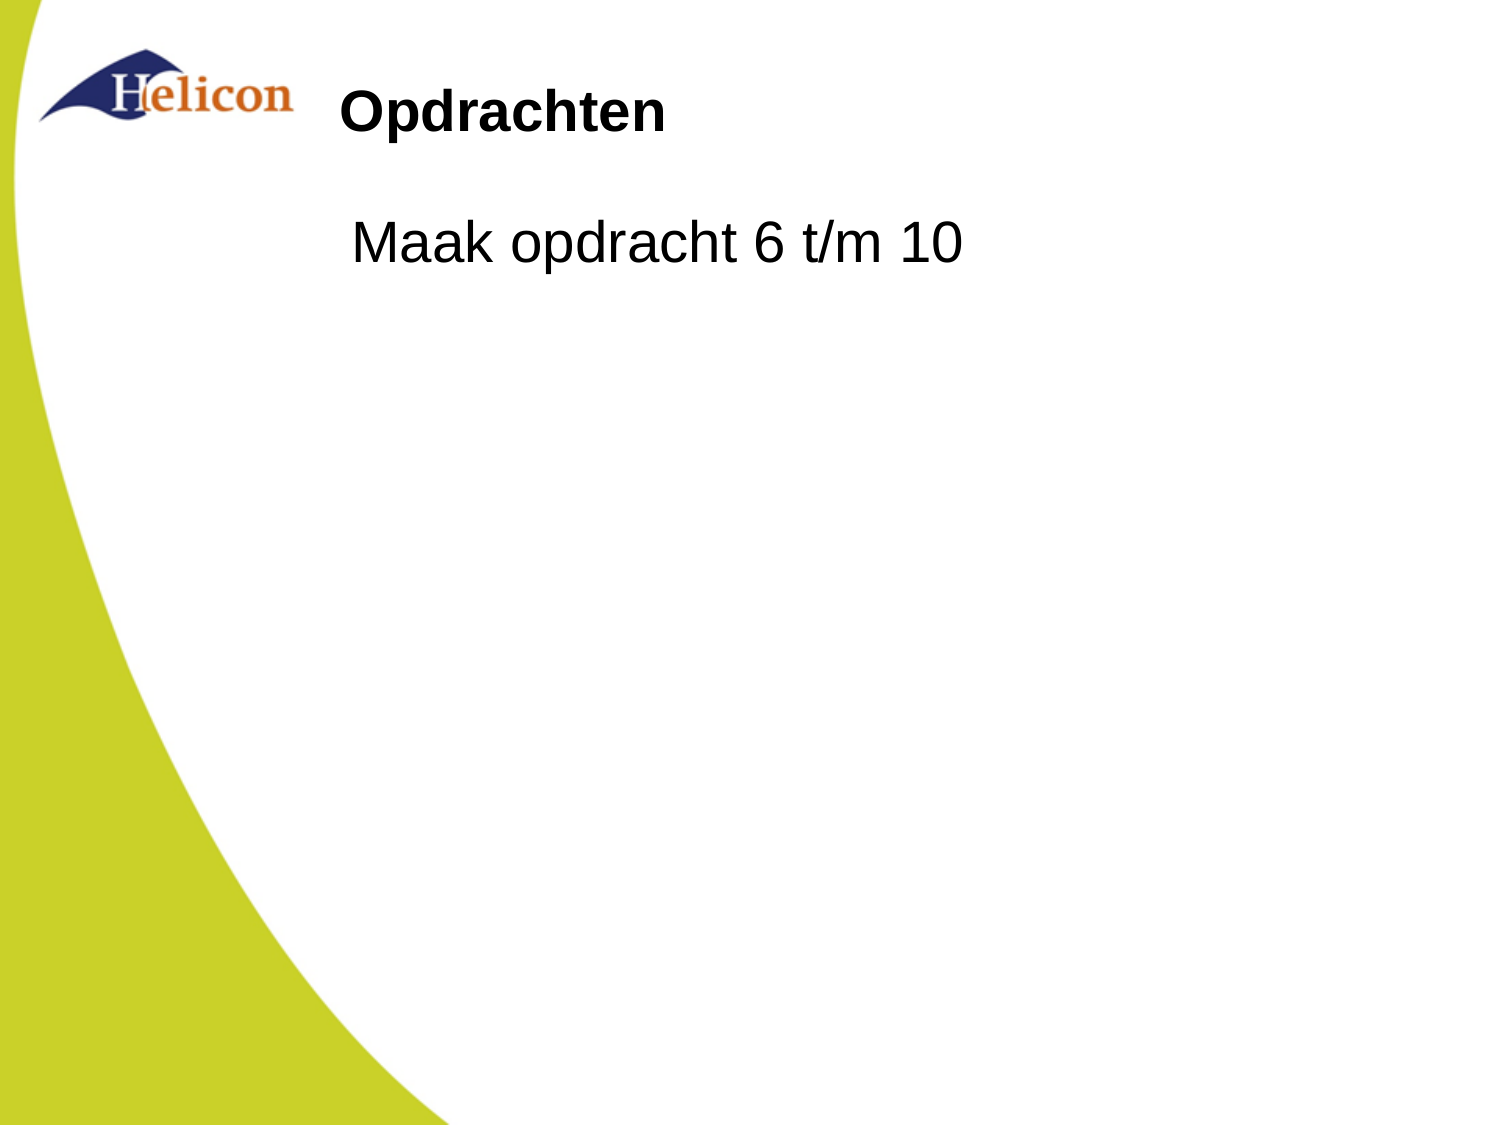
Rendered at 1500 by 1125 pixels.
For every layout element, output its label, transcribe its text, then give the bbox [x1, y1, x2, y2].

title Opdrachten [324, 54, 1415, 161]
picture [0, 0, 1500, 1125]
list Maak opdracht 6 t/m 10 [336, 196, 1425, 1005]
